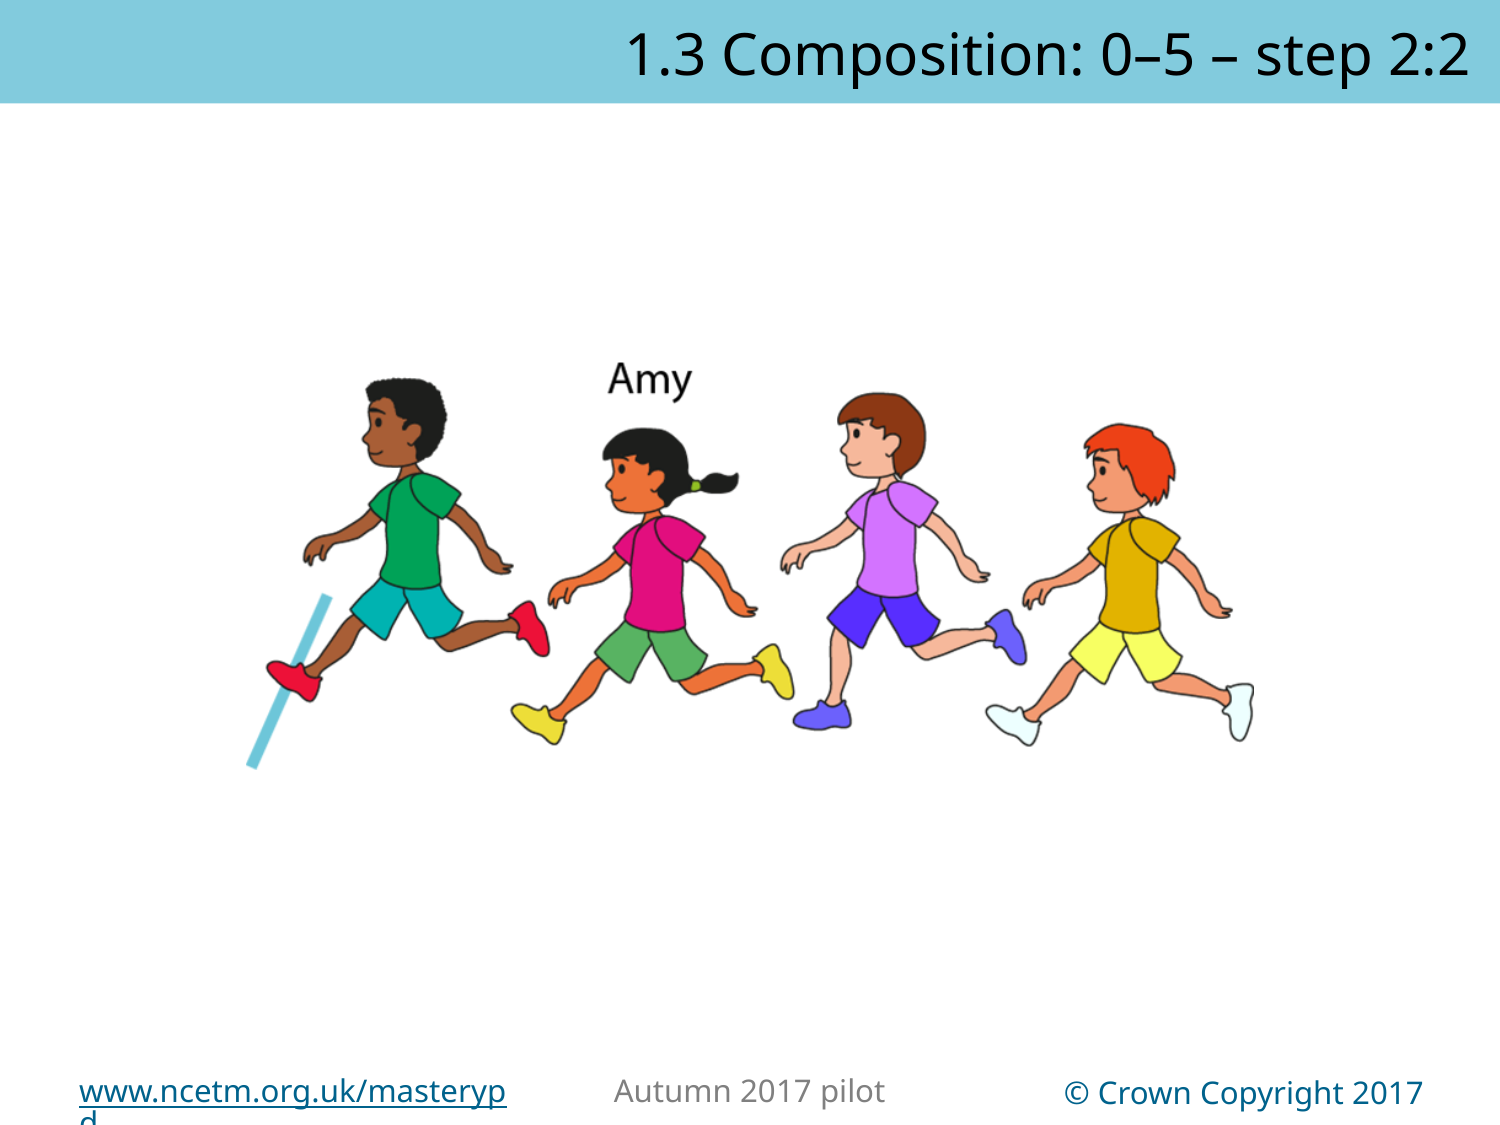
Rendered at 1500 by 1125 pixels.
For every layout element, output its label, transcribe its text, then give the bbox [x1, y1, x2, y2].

list 1.3 Composition: 0–5 – step 2:2 [0, 0, 1500, 104]
picture [246, 354, 1254, 771]
